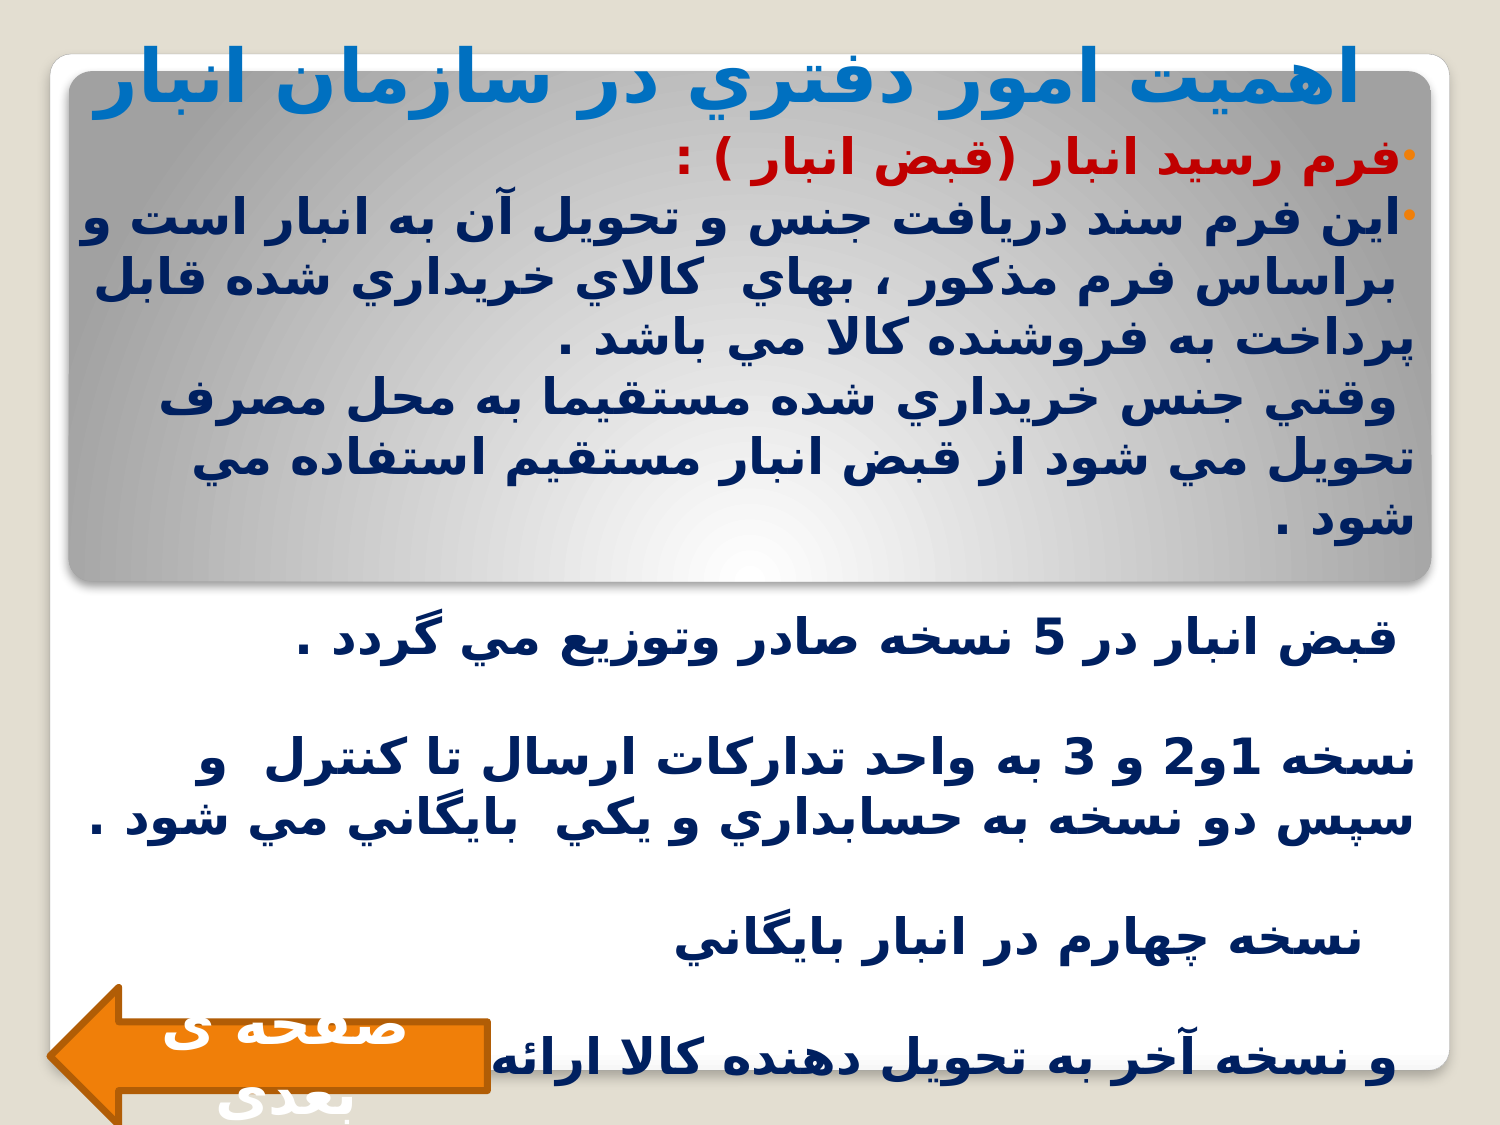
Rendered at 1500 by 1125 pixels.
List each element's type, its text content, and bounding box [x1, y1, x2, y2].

title اهميت امور دفتري در سازمان انبار [0, 0, 1500, 125]
subtitle فرم رسيد انبار (قبض انبار ) : اين فرم سند دريافت جنس و تحويل آن به انبار است و براساس فرم مذكور ، بهاي كالاي خريداري شده قابل پرداخت به فروشنده كالا مي باشد . وقتي جنس خريداري شده مستقيما به محل مصرف تحويل مي شود از قبض انبار مستقيم استفاده مي شود . قبض انبار در 5 نسخه صادر وتوزيع مي گردد . نسخه 1و2 و 3 به واحد تداركات ارسال تا كنترل و سپس دو نسخه به حسابداري و يكي بايگاني مي شود . نسخه چهارم در انبار بايگاني و نسخه آخر به تحويل دهنده كالا ارائه مي شود . [50, 125, 1438, 1125]
text_box صفحه ی بعدی [46, 984, 491, 1125]
